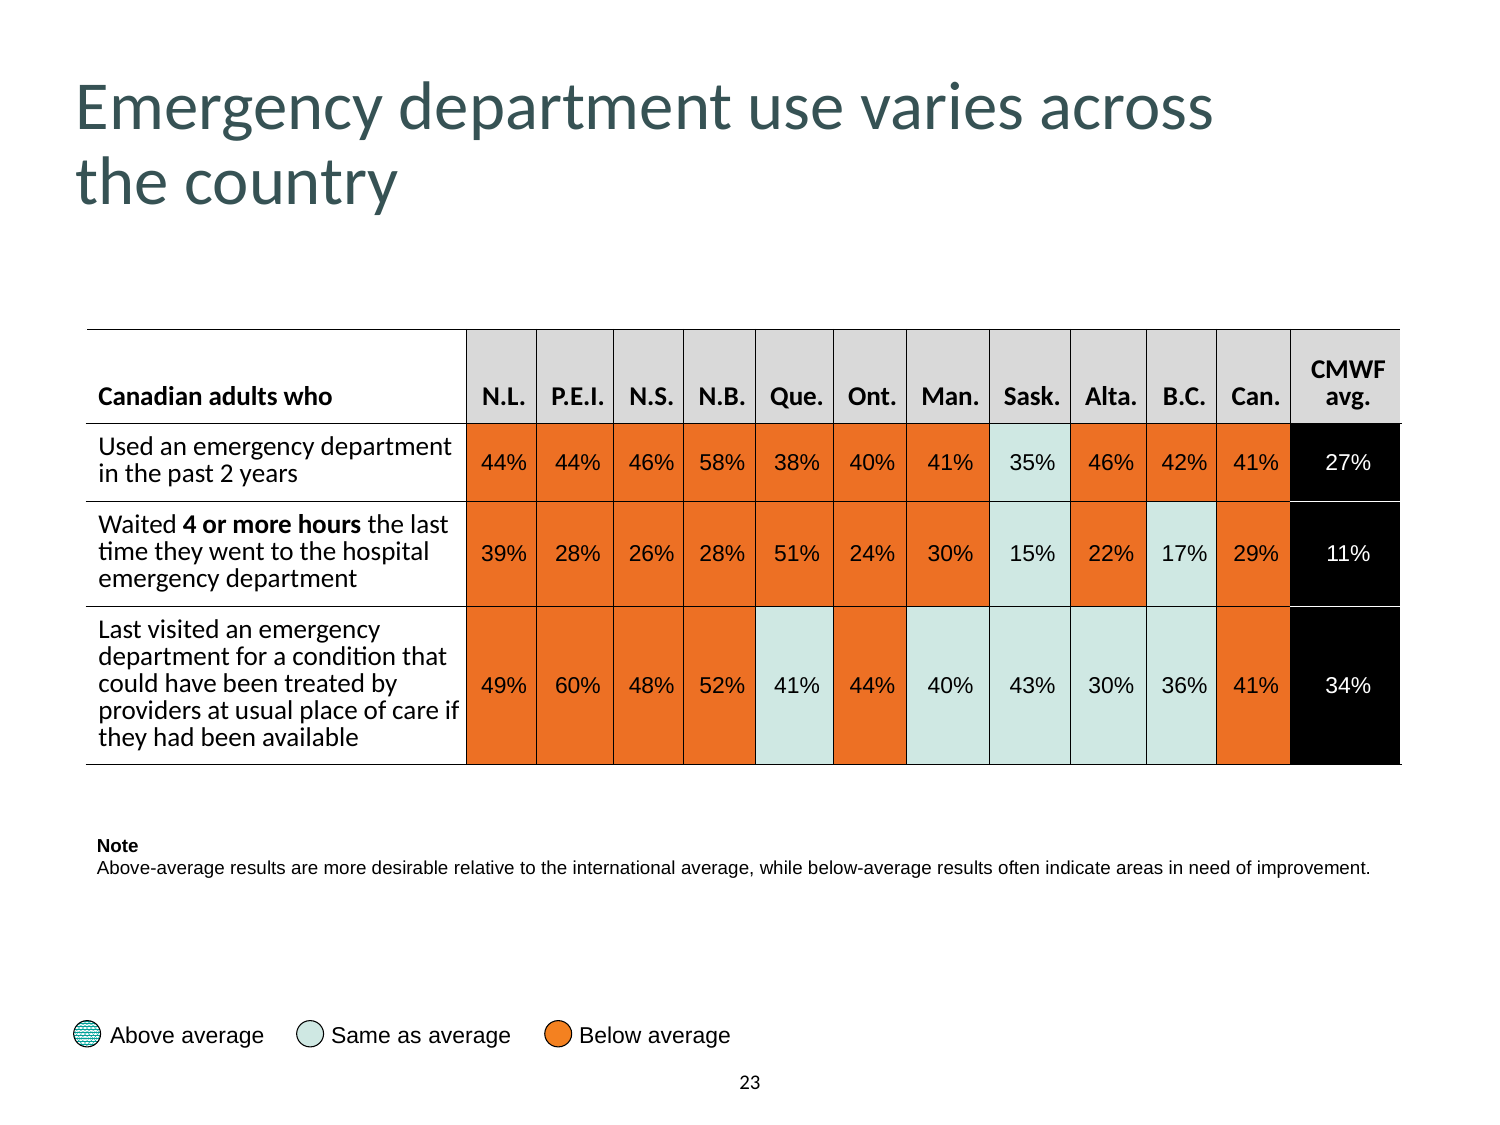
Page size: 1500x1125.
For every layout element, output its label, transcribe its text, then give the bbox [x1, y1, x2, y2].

table_cell Waited 4 or more hours the last time they went to the hospital emergency department [87, 502, 466, 606]
table_cell 48% [614, 607, 683, 764]
table_header P.E.I. [537, 330, 613, 423]
table_cell 51% [756, 502, 833, 606]
table_cell 46% [614, 424, 683, 501]
table_cell 15% [990, 502, 1070, 606]
table_header N.B. [684, 330, 755, 423]
table_cell 41% [1217, 607, 1290, 764]
table_cell 40% [834, 424, 906, 501]
table_cell 36% [1147, 607, 1216, 764]
table_cell 39% [467, 502, 536, 606]
table_cell 52% [684, 607, 755, 764]
table_cell 40% [907, 607, 989, 764]
table_header N.L. [467, 330, 536, 423]
table_cell 28% [684, 502, 755, 606]
table_header Can. [1217, 330, 1290, 423]
table_cell 24% [834, 502, 906, 606]
table_cell 60% [537, 607, 613, 764]
table_header Ont. [834, 330, 906, 423]
table_cell 46% [1071, 424, 1146, 501]
table_cell Last visited an emergency department for a condition that could have been treated by providers at usual place of care if they had been available [87, 607, 466, 764]
table_cell 49% [467, 607, 536, 764]
table_header B.C. [1147, 330, 1216, 423]
table_cell 58% [684, 424, 755, 501]
table_cell 11% [1291, 502, 1400, 606]
table_header Alta. [1071, 330, 1146, 423]
table_cell Used an emergency department in the past 2 years [87, 424, 466, 501]
table_header Que. [756, 330, 833, 423]
table_cell 30% [907, 502, 989, 606]
table_cell 44% [834, 607, 906, 764]
table_cell 41% [1217, 424, 1290, 501]
table_header Man. [907, 330, 989, 423]
table_header CMWF avg. [1291, 330, 1400, 423]
title Emergency department use varies across the country [60, 60, 1411, 228]
table_cell 28% [537, 502, 613, 606]
table_header N.S. [614, 330, 683, 423]
table_cell 41% [756, 607, 833, 764]
table_cell 22% [1071, 502, 1146, 606]
table_cell 17% [1147, 502, 1216, 606]
table_cell 44% [467, 424, 536, 501]
table_cell 34% [1291, 607, 1400, 764]
table_cell 42% [1147, 424, 1216, 501]
table_cell 41% [907, 424, 989, 501]
table_cell 27% [1291, 424, 1400, 501]
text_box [73, 1012, 784, 1057]
table_cell 38% [756, 424, 833, 501]
table_cell 29% [1217, 502, 1290, 606]
table_cell 26% [614, 502, 683, 606]
text_box Note Above-average results are more desirable relative to the international average, while below-average results often indicate areas in need of improvement. [89, 825, 1400, 886]
table_header Sask. [990, 330, 1070, 423]
table_cell 30% [1071, 607, 1146, 764]
table_cell 35% [990, 424, 1070, 501]
table_cell 43% [990, 607, 1070, 764]
table_cell 44% [537, 424, 613, 501]
table_header Canadian adults who [87, 330, 466, 423]
